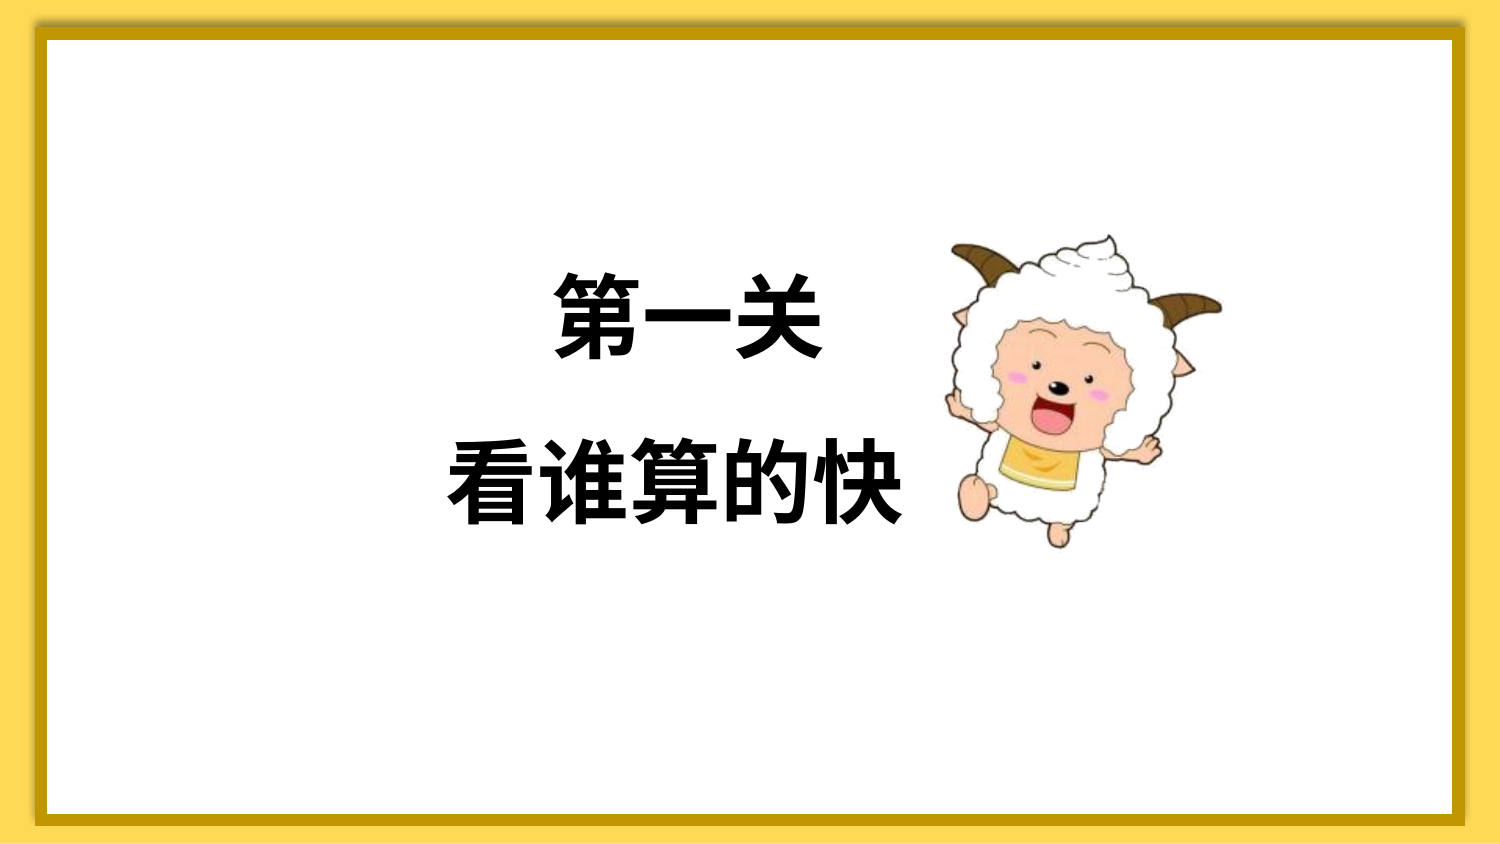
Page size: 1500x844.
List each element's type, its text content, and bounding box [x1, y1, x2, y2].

text_box 第一关 看谁算的快 [430, 197, 1225, 543]
picture [927, 221, 1226, 557]
